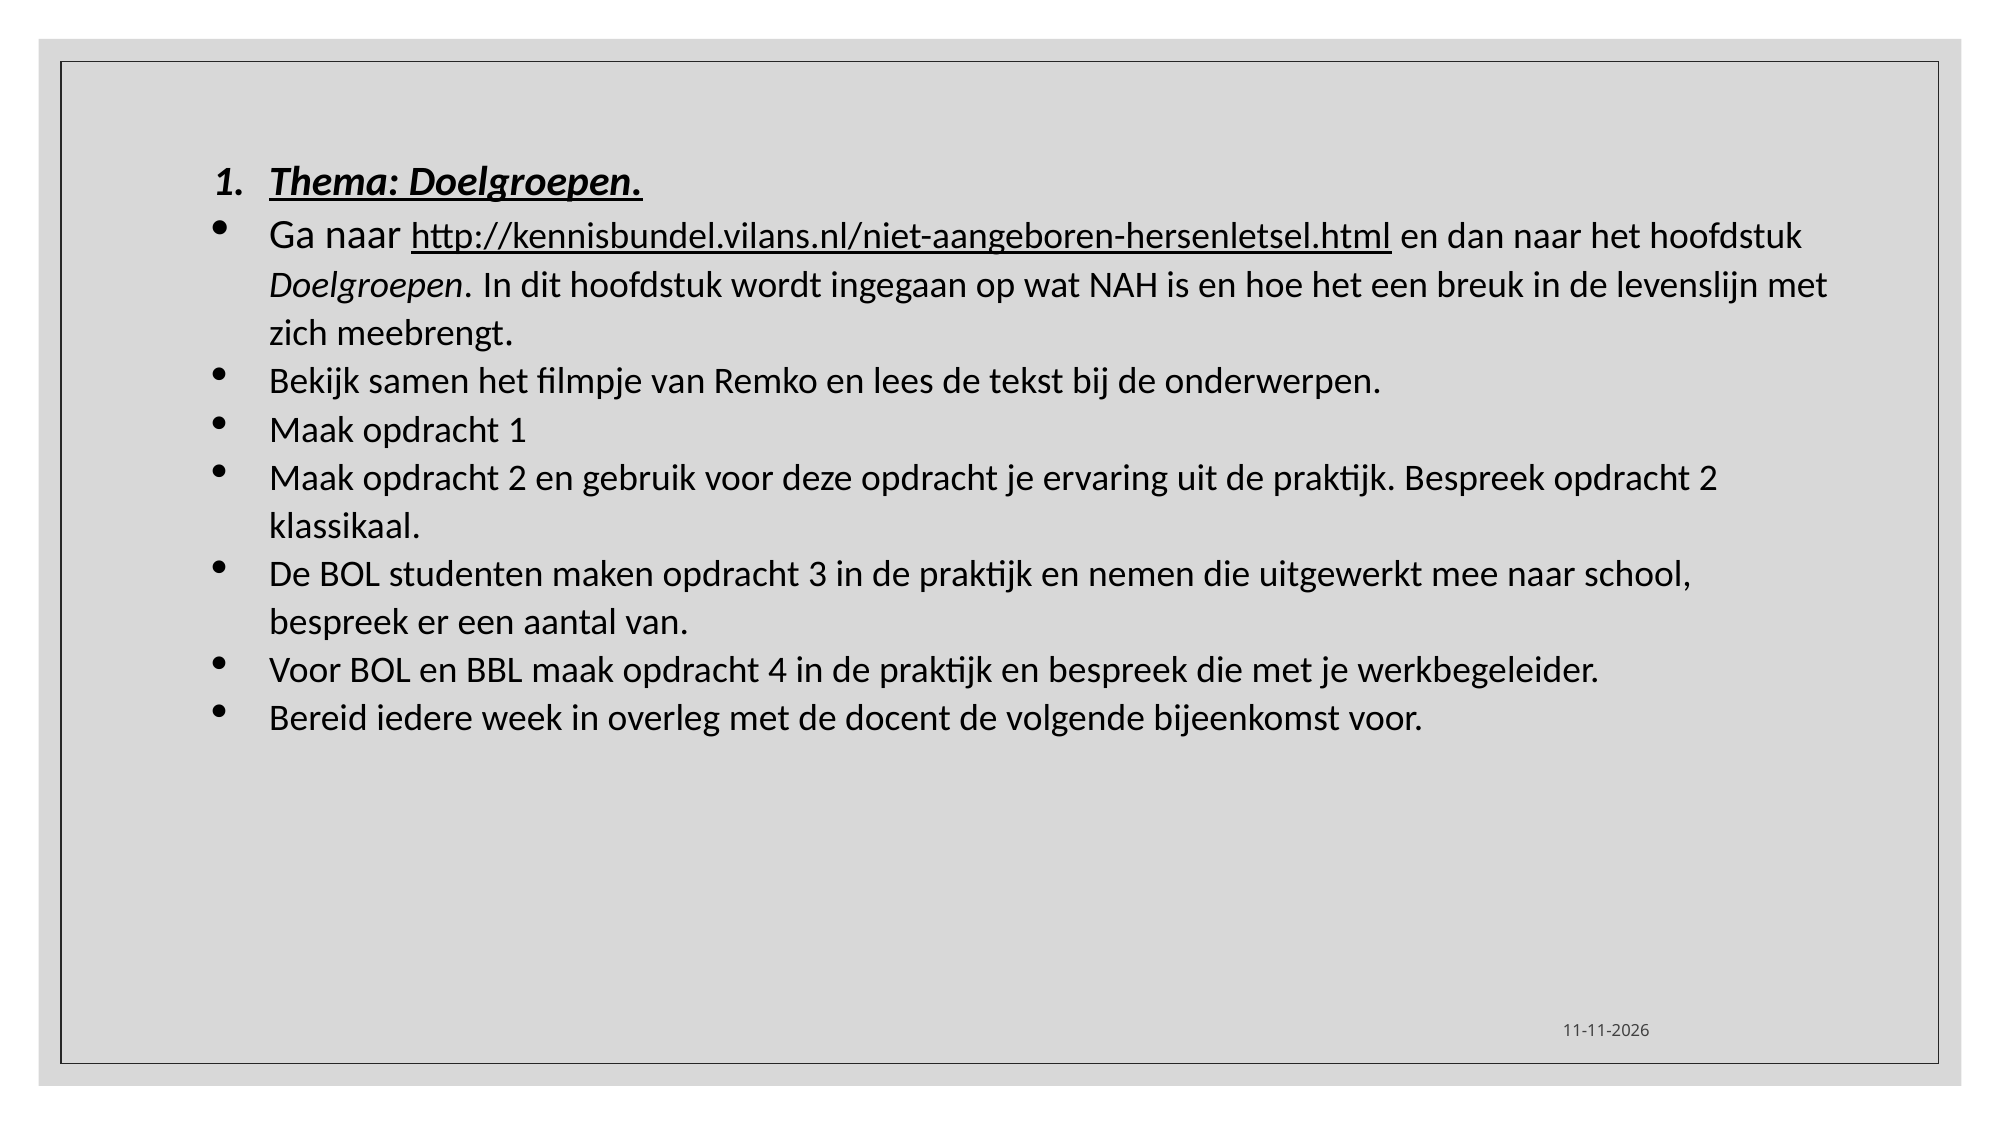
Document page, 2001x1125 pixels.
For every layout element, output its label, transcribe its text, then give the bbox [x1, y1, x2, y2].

text_box [265, 208, 1838, 455]
text_box Thema: Doelgroepen. Ga naar http://kennisbundel.vilans.nl/niet-aangeboren-hersenletsel.html en dan naar het hoofdstuk Doelgroepen. In dit hoofdstuk wordt ingegaan op wat NAH is en hoe het een breuk in de levenslijn met zich meebrengt. Bekijk samen het filmpje van Remko en lees de tekst bij de onderwerpen. Maak opdracht 1 Maak opdracht 2 en gebruik voor deze opdracht je ervaring uit de praktijk. Bespreek opdracht 2 klassikaal. De BOL studenten maken opdracht 3 in de praktijk en nemen die uitgewerkt mee naar school, bespreek er een aantal van. Voor BOL en BBL maak opdracht 4 in de praktijk en bespreek die met je werkbegeleider. Bereid iedere week in overleg met de docent de volgende bijeenkomst voor. [198, 142, 1854, 746]
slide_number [1190, 990, 1665, 1050]
